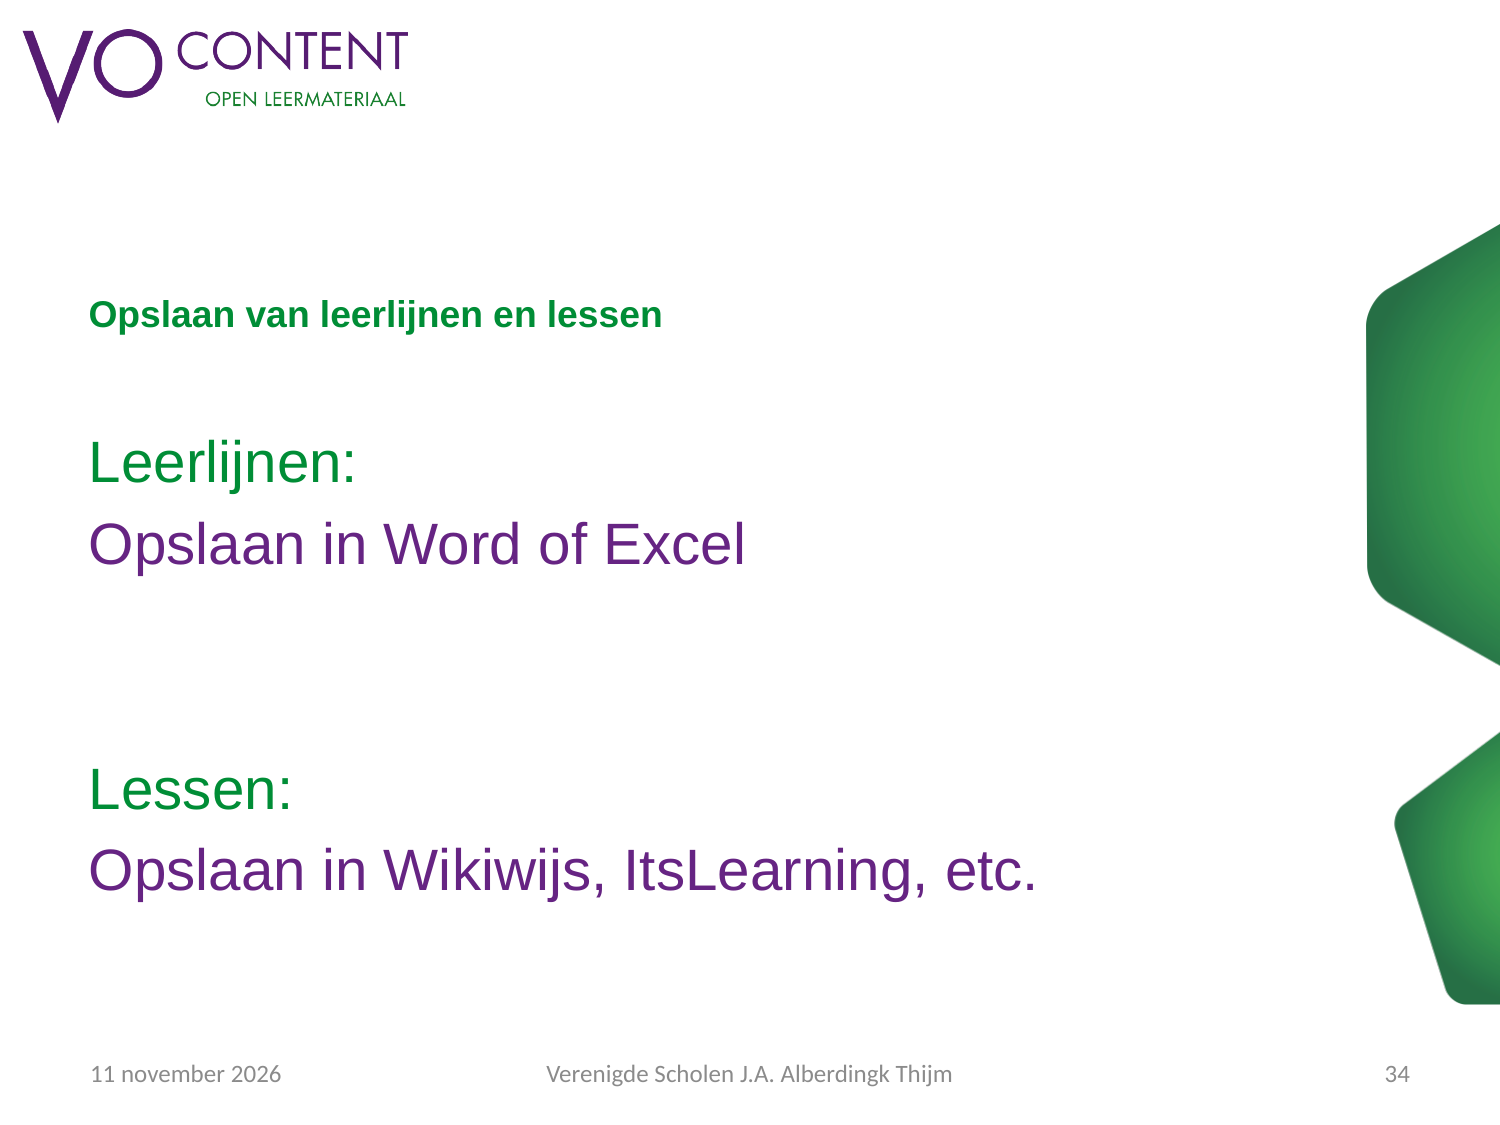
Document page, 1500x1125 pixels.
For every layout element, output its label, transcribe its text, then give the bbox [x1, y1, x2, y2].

title Opslaan van leerlijnen en lessen [73, 282, 1239, 382]
footer Verenigde Scholen J.A. Alberdingk Thijm [512, 1042, 988, 1103]
picture [1366, 222, 1500, 1005]
picture [22, 29, 408, 124]
slide_number 34 [1074, 1042, 1425, 1103]
list Leerlijnen: Opslaan in Word of Excel Lessen: Opslaan in Wikiwijs, ItsLearning, etc. [74, 416, 1239, 1005]
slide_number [75, 1042, 425, 1103]
